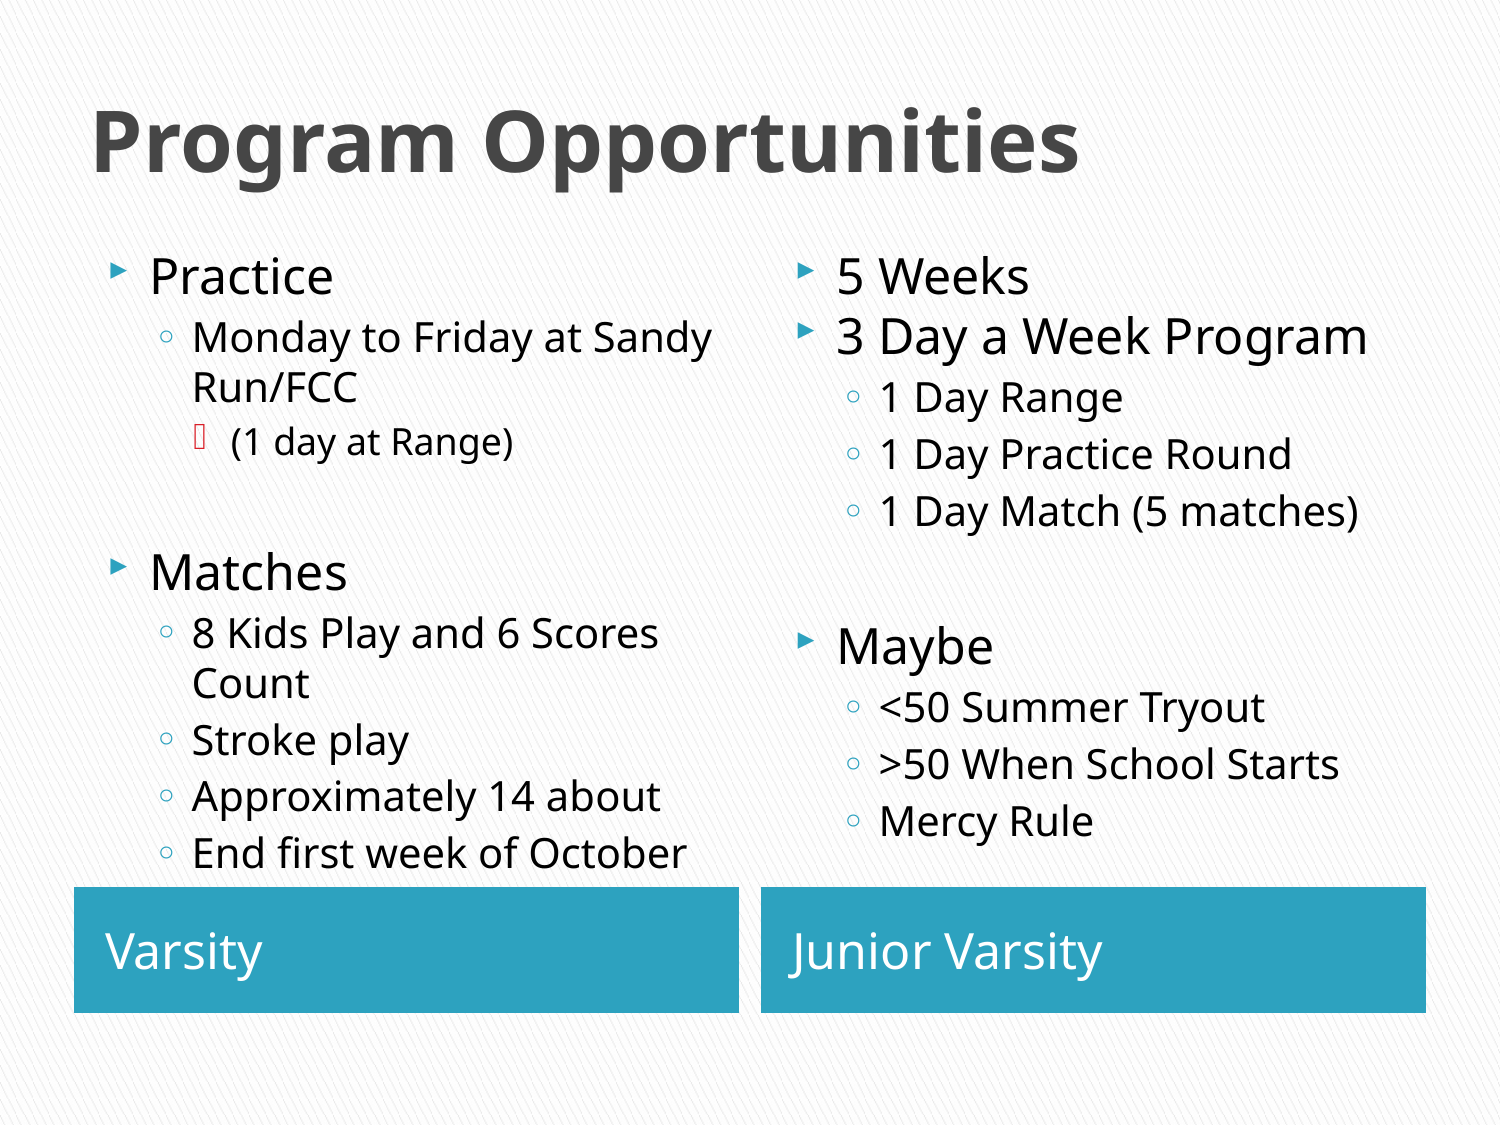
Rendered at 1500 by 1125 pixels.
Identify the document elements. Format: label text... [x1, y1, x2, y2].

list Varsity [74, 887, 739, 1013]
list 5 Weeks 3 Day a Week Program 1 Day Range 1 Day Practice Round 1 Day Match (5 matches) Maybe <50 Summer Tryout >50 When School Starts Mercy Rule [761, 236, 1425, 884]
list Junior Varsity [761, 887, 1426, 1013]
list Practice Monday to Friday at Sandy Run/FCC (1 day at Range) Matches 8 Kids Play and 6 Scores Count Stroke play Approximately 14 about End first week of October [75, 236, 738, 884]
title Program Opportunities [75, 44, 1425, 233]
